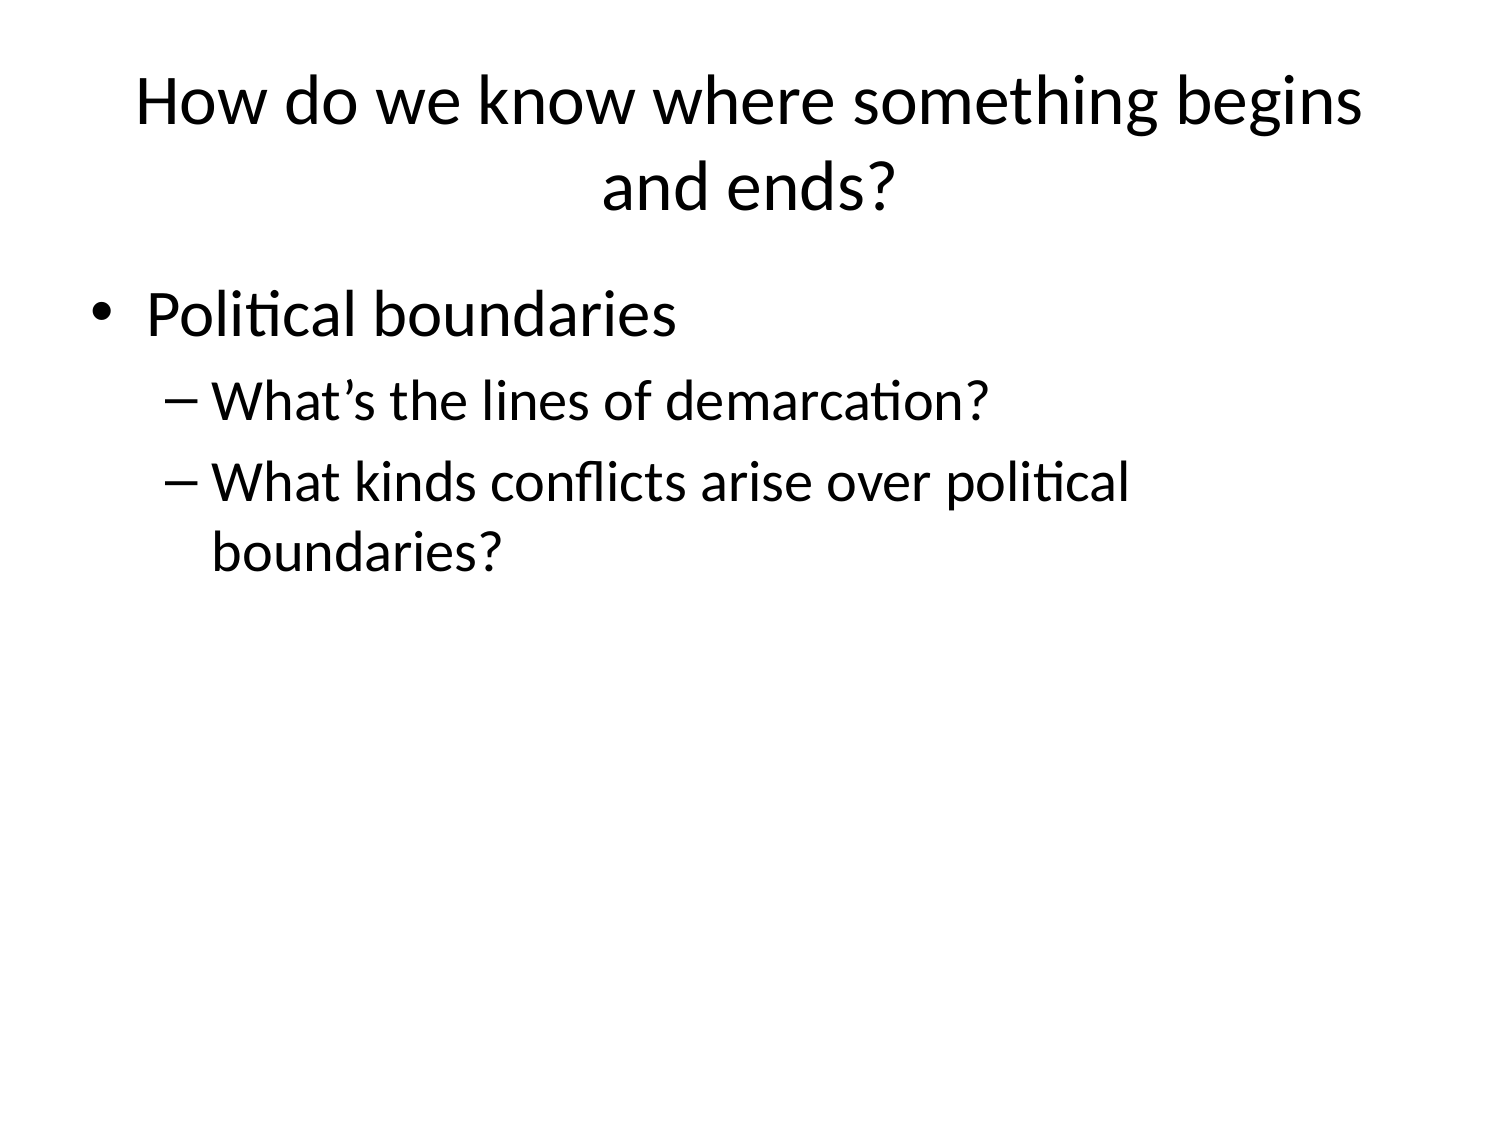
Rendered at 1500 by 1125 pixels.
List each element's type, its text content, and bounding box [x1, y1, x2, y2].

title How do we know where something begins and ends? [75, 45, 1425, 233]
list Political boundaries What’s the lines of demarcation? What kinds conflicts arise over political boundaries? [75, 262, 1425, 1005]
